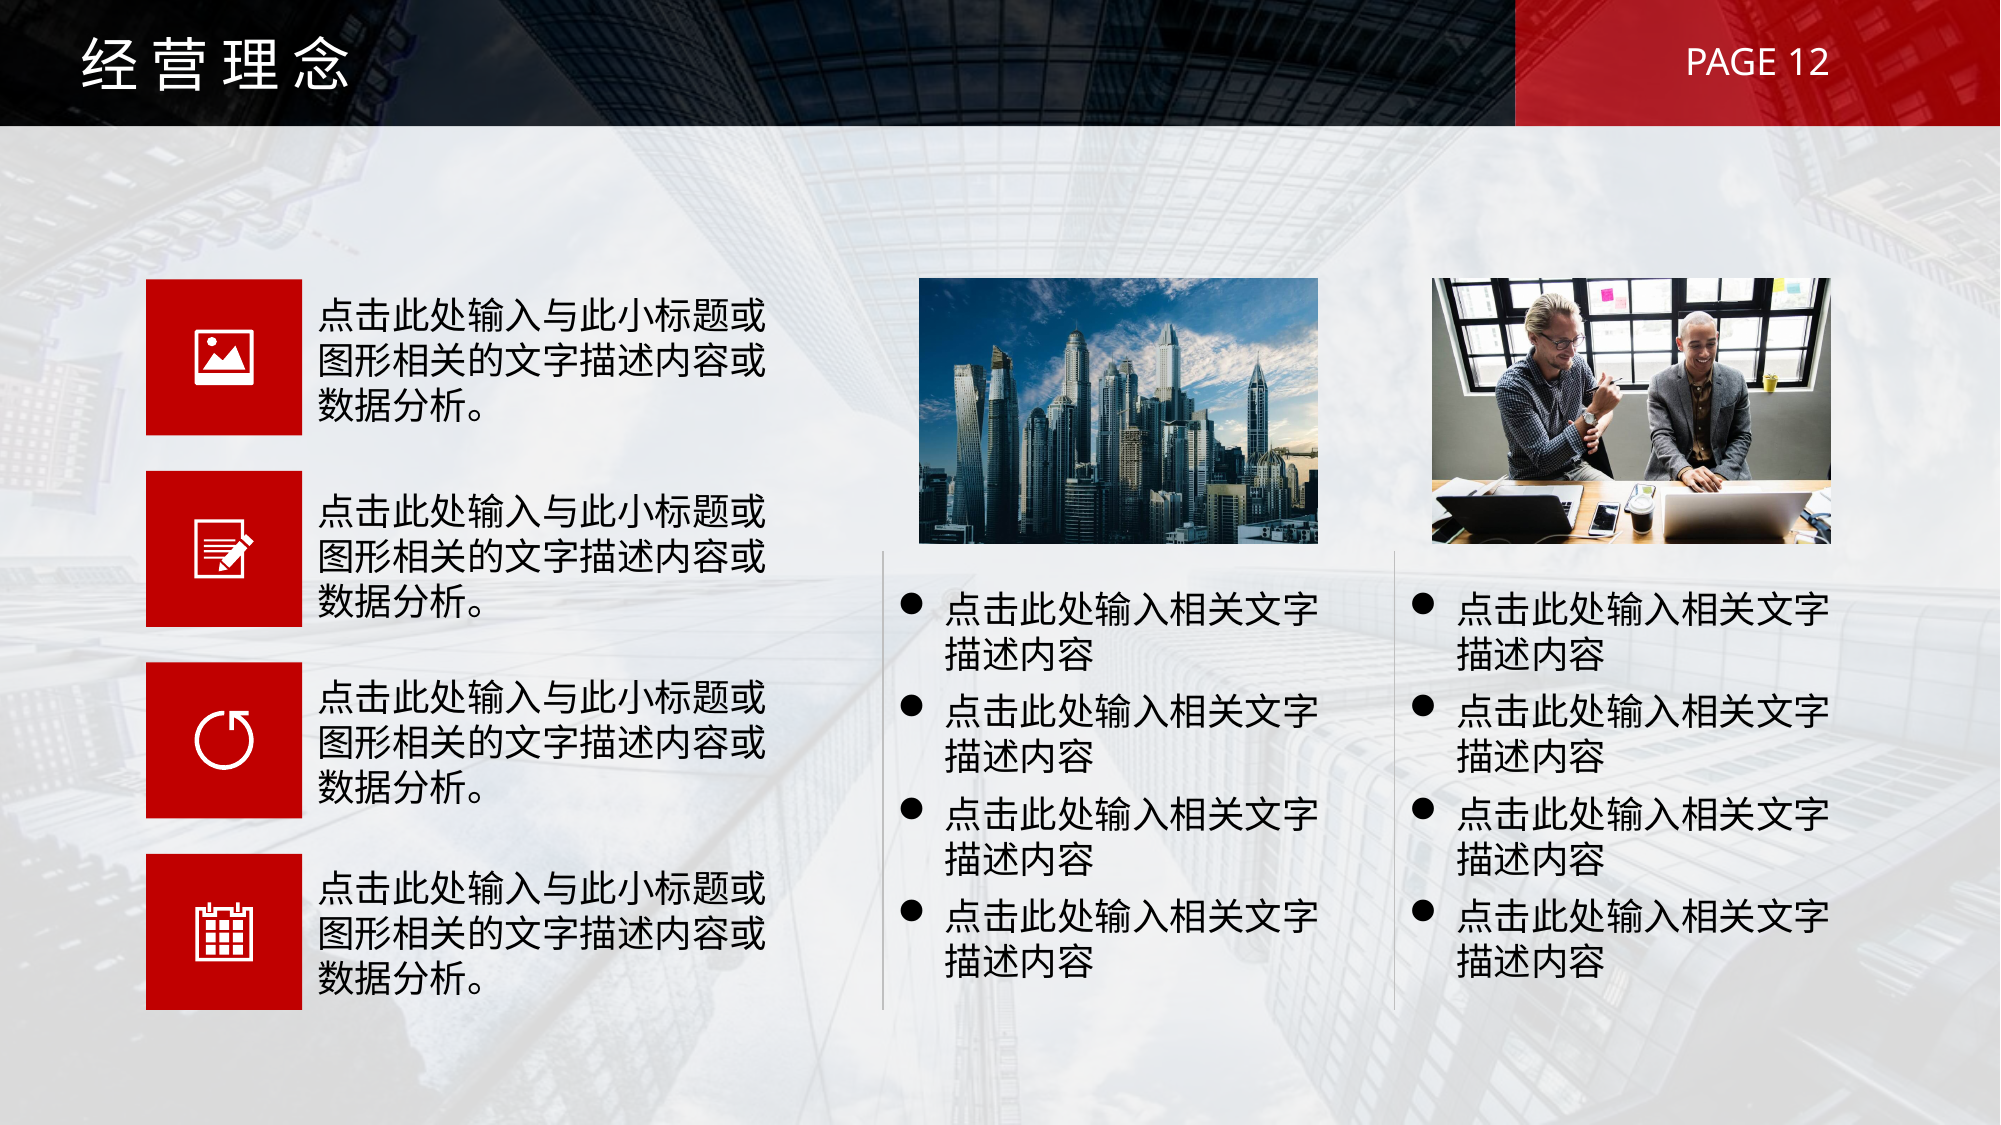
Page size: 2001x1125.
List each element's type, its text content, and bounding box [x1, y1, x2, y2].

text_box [146, 853, 303, 1010]
text_box 点击此处输入与此小标题或图形相关的文字描述内容或数据分析。 [303, 284, 787, 435]
text_box 点击此处输入与此小标题或图形相关的文字描述内容或数据分析。 [303, 857, 787, 1008]
picture [919, 278, 1318, 544]
text_box 点击此处输入相关文字描述内容 点击此处输入相关文字描述内容 点击此处输入相关文字描述内容 点击此处输入相关文字描述内容 [884, 578, 1356, 991]
text_box 点击此处输入与此小标题或图形相关的文字描述内容或数据分析。 [302, 480, 787, 631]
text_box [146, 662, 303, 819]
text_box 点击此处输入相关文字描述内容 点击此处输入相关文字描述内容 点击此处输入相关文字描述内容 点击此处输入相关文字描述内容 [1395, 578, 1867, 991]
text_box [146, 279, 303, 436]
text_box 点击此处输入与此小标题或图形相关的文字描述内容或数据分析。 [303, 666, 787, 817]
picture [0, 0, 1515, 126]
title 经营理念 [65, 20, 931, 106]
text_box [146, 470, 303, 628]
picture [1432, 278, 1831, 544]
